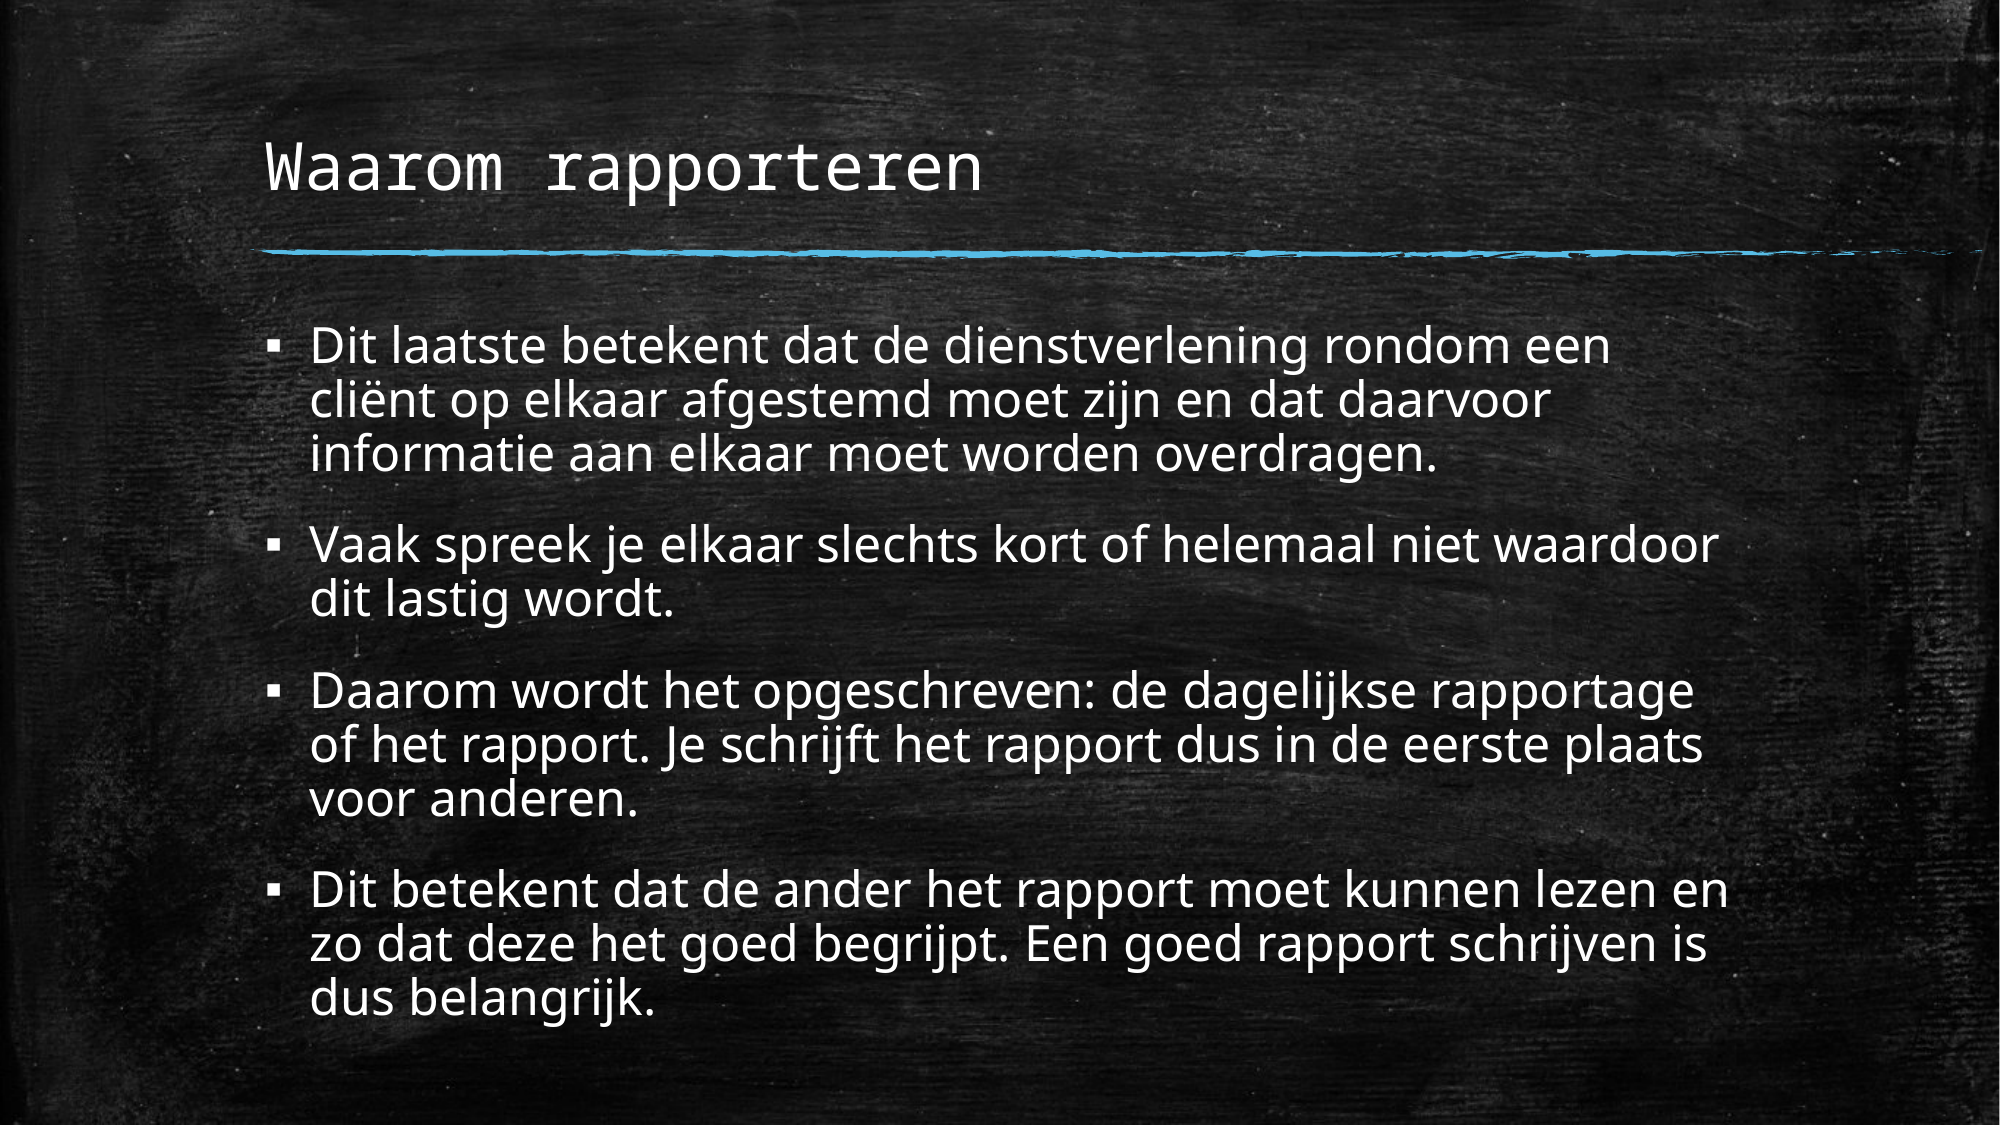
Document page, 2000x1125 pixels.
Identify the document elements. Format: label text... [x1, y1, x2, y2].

list Dit laatste betekent dat de dienstverlening rondom een cliënt op elkaar afgestemd moet zijn en dat daarvoor informatie aan elkaar moet worden overdragen. Vaak spreek je elkaar slechts kort of helemaal niet waardoor dit lastig wordt. Daarom wordt het opgeschreven: de dagelijkse rapportage of het rapport. Je schrijft het rapport dus in de eerste plaats voor anderen. Dit betekent dat de ander het rapport moet kunnen lezen en zo dat deze het goed begrijpt. Een goed rapport schrijven is dus belangrijk. [249, 312, 1750, 1047]
title Waarom rapporteren [249, 45, 1750, 213]
